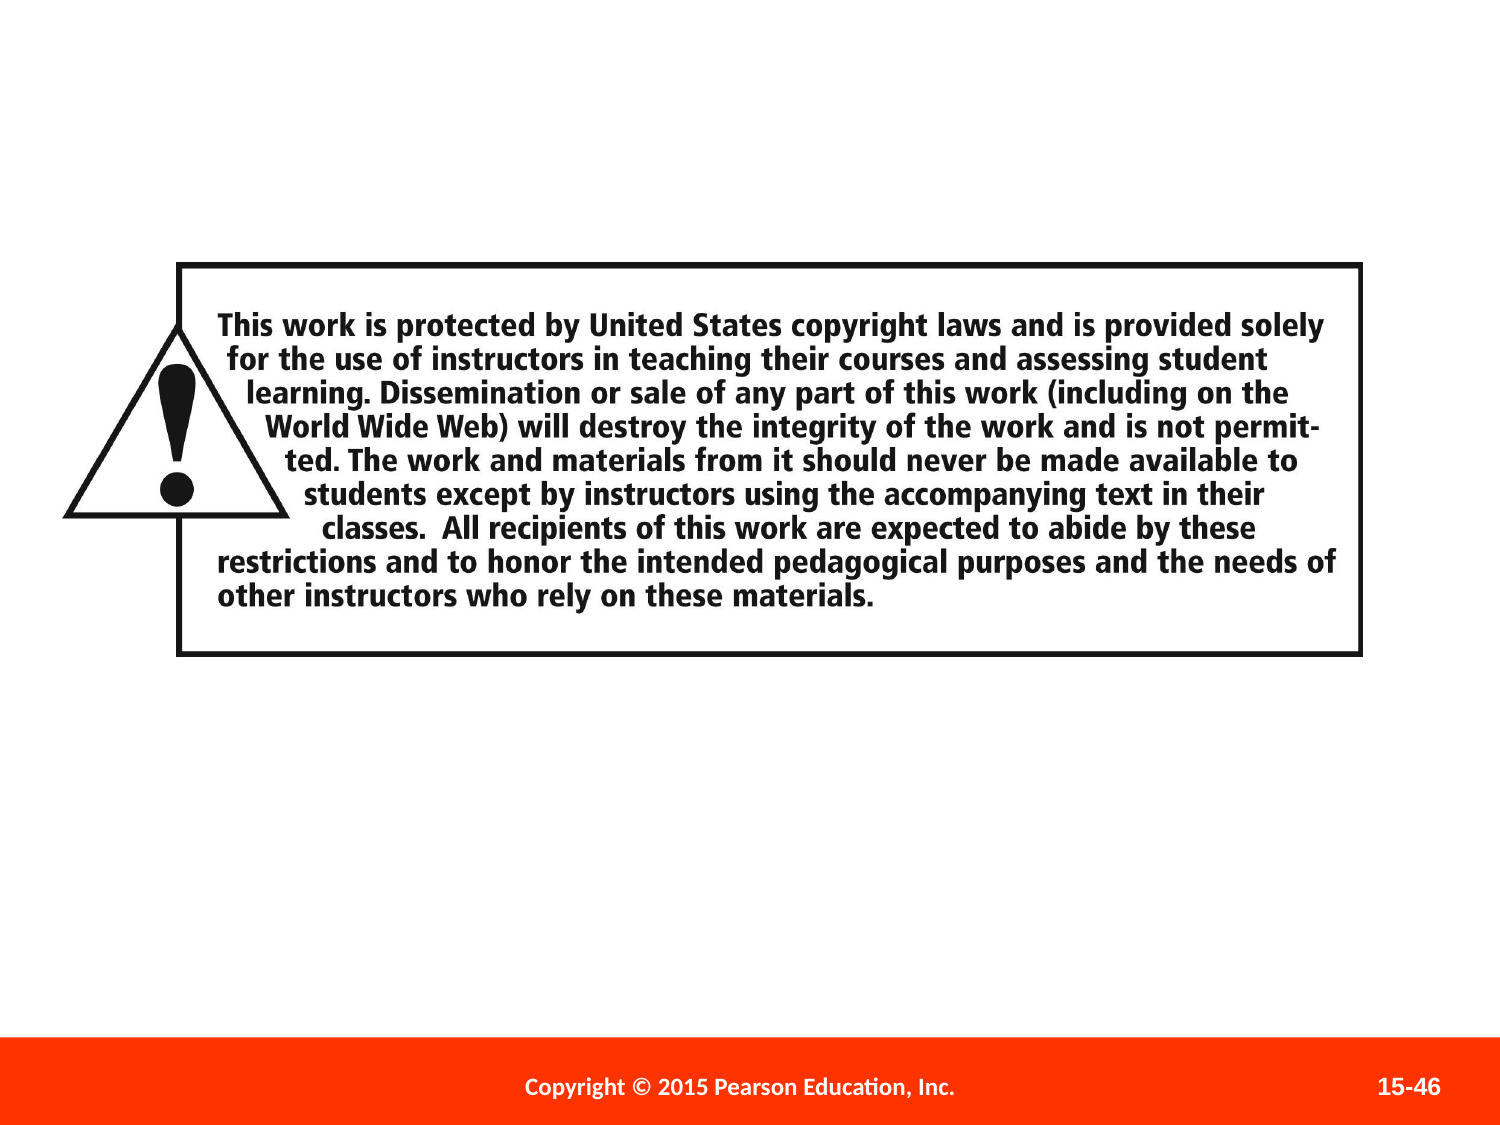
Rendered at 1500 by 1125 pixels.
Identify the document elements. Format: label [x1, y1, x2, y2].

picture [62, 262, 1363, 657]
